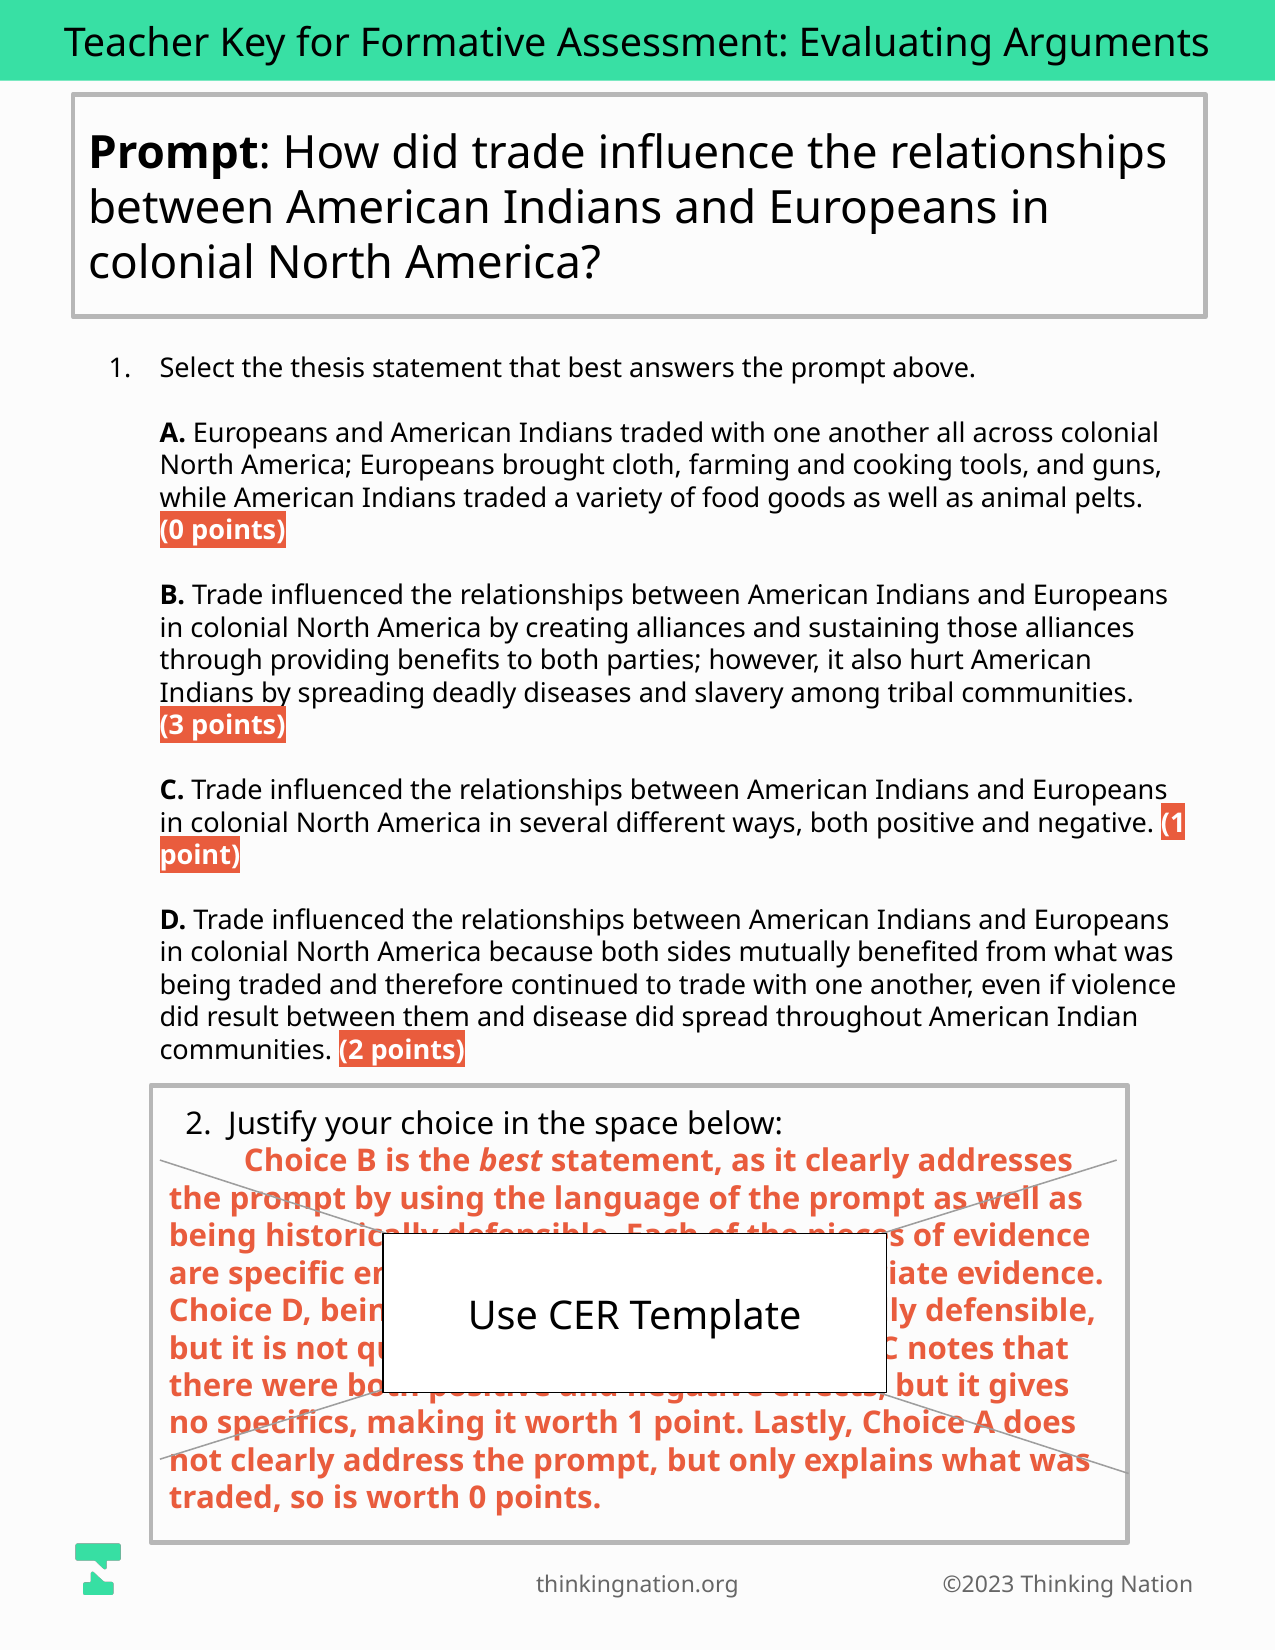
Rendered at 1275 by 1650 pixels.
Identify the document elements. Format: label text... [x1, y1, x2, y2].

text_box Teacher Key for Formative Assessment: Evaluating Arguments [0, 0, 1275, 81]
text_box Prompt: How did trade influence the relationships between American Indians and Europeans in colonial North America? [73, 94, 1206, 317]
text_box 2. Justify your choice in the space below: Choice B is the best statement, as it clearly addresses the prompt by using the language of the prompt as well as being historically defensible. Each of the pieces of evidence are specific enough to be proven with appropriate evidence. Choice D, being 2 points, is clear and historically defensible, but it is not quite as clear as Choice B. Choice C notes that there were both positive and negative effects, but it gives no specifics, making it worth 1 point. Lastly, Choice A does not clearly address the prompt, but only explains what was traded, so is worth 0 points. [150, 1085, 1128, 1543]
text_box Select the thesis statement that best answers the prompt above. A. Europeans and American Indians traded with one another all across colonial North America; Europeans brought cloth, farming and cooking tools, and guns, while American Indians traded a variety of food goods as well as animal pelts. (0 points) B. Trade influenced the relationships between American Indians and Europeans in colonial North America by creating alliances and sustaining those alliances through providing benefits to both parties; however, it also hurt American Indians by spreading deadly diseases and slavery among tribal communities. (3 points) C. Trade influenced the relationships between American Indians and Europeans in colonial North America in several different ways, both positive and negative. (1 point) D. Trade influenced the relationships between American Indians and Europeans in colonial North America because both sides mutually benefited from what was being traded and therefore continued to trade with one another, even if violence did result between them and disease did spread throughout American Indian communities. (2 points) [69, 335, 1202, 928]
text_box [159, 1159, 1129, 1474]
picture [62, 1533, 134, 1605]
text_box ©2023 Thinking Nation [907, 1553, 1210, 1605]
text_box thinkingnation.org [486, 1553, 789, 1605]
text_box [159, 1159, 1117, 1460]
